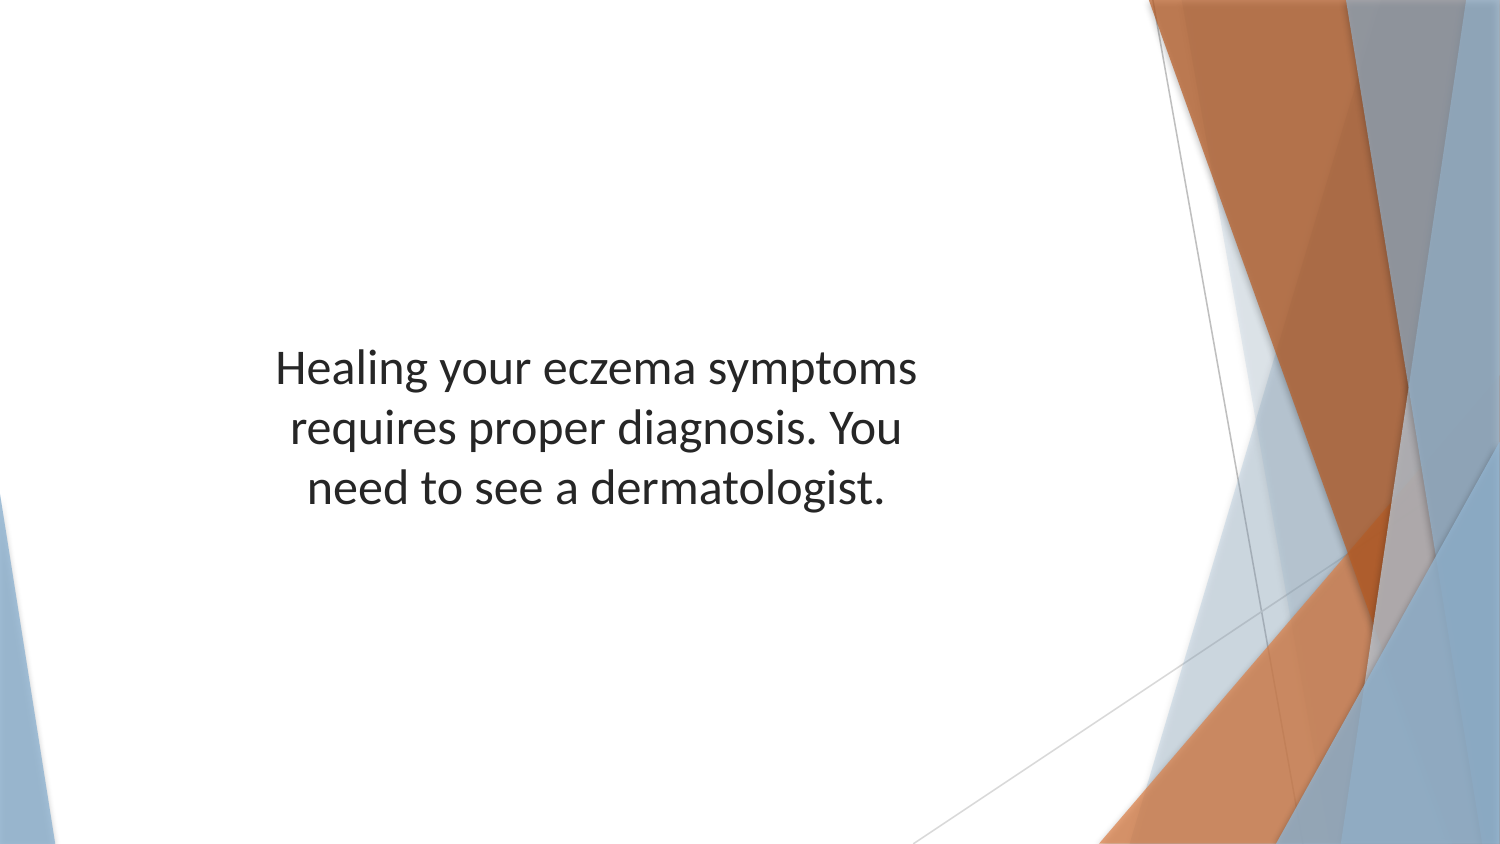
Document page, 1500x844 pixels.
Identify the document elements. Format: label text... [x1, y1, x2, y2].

list Healing your eczema symptoms requires proper diagnosis. You need to see a dermatologist. [230, 327, 963, 564]
